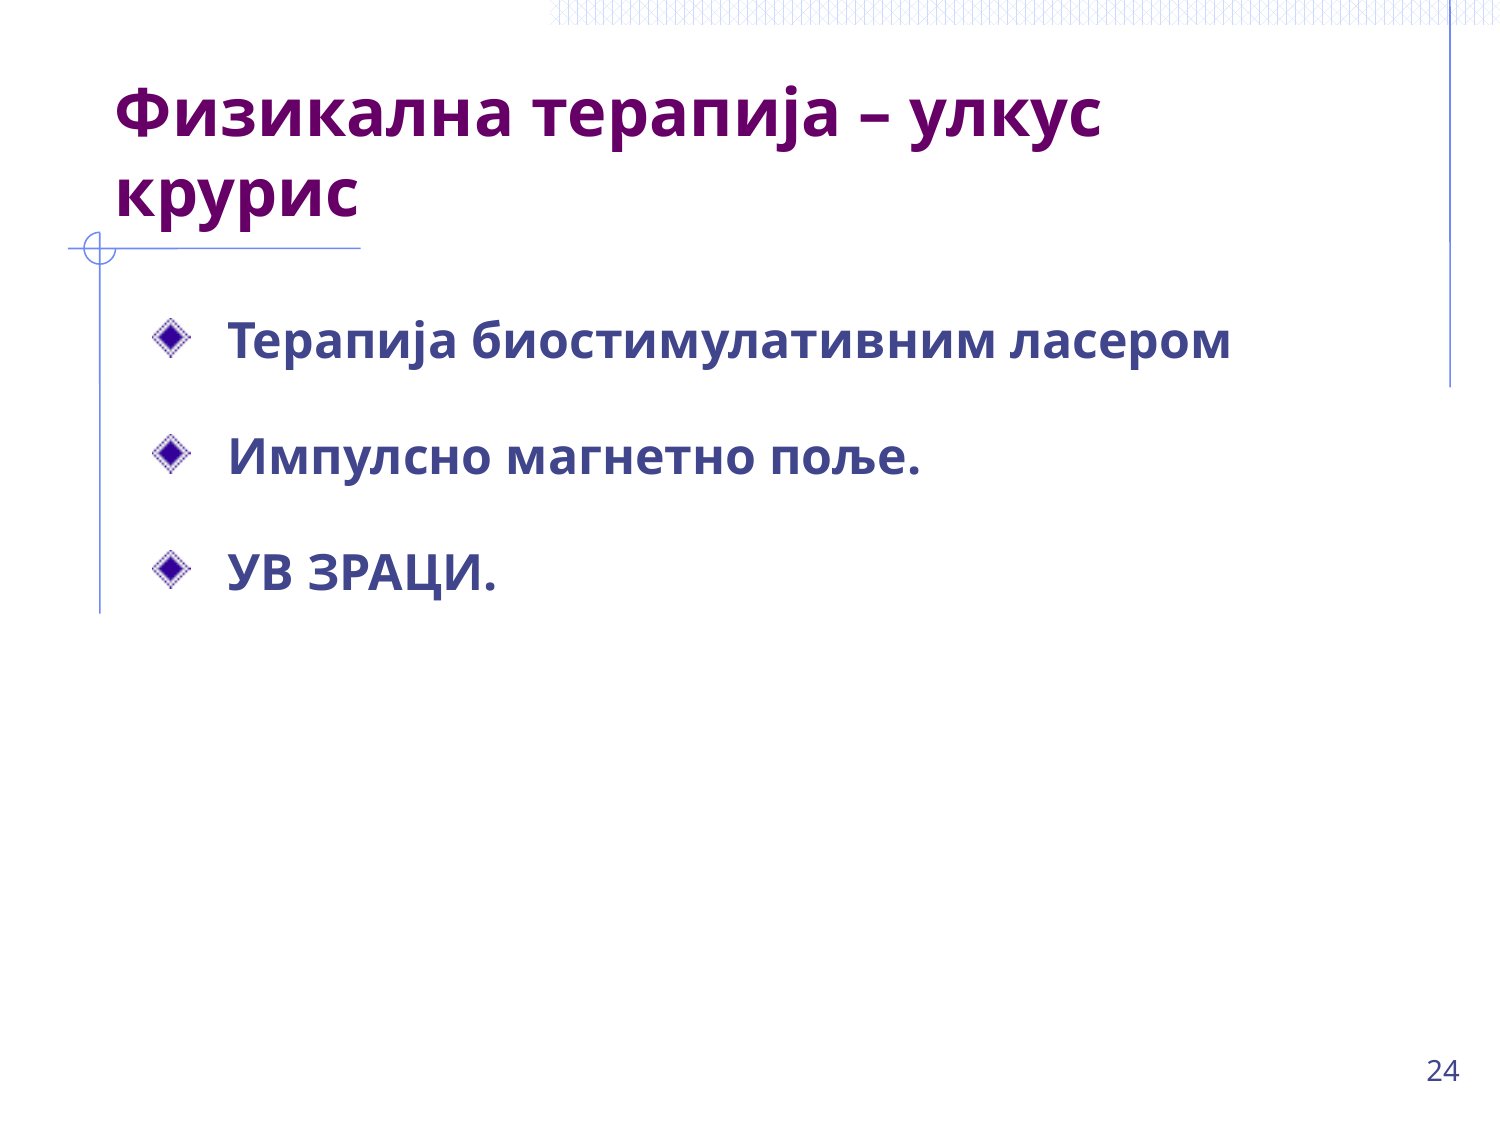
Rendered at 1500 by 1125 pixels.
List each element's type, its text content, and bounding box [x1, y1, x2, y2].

picture [152, 434, 191, 474]
slide_number 24 [1162, 1025, 1475, 1100]
list Терапија биостимулативним ласером Импулсно магнетно поље. УВ ЗРАЦИ. [137, 312, 1413, 988]
picture [152, 318, 191, 358]
title Физикална терапија – улкус крурис [99, 49, 1376, 238]
picture [152, 550, 191, 589]
